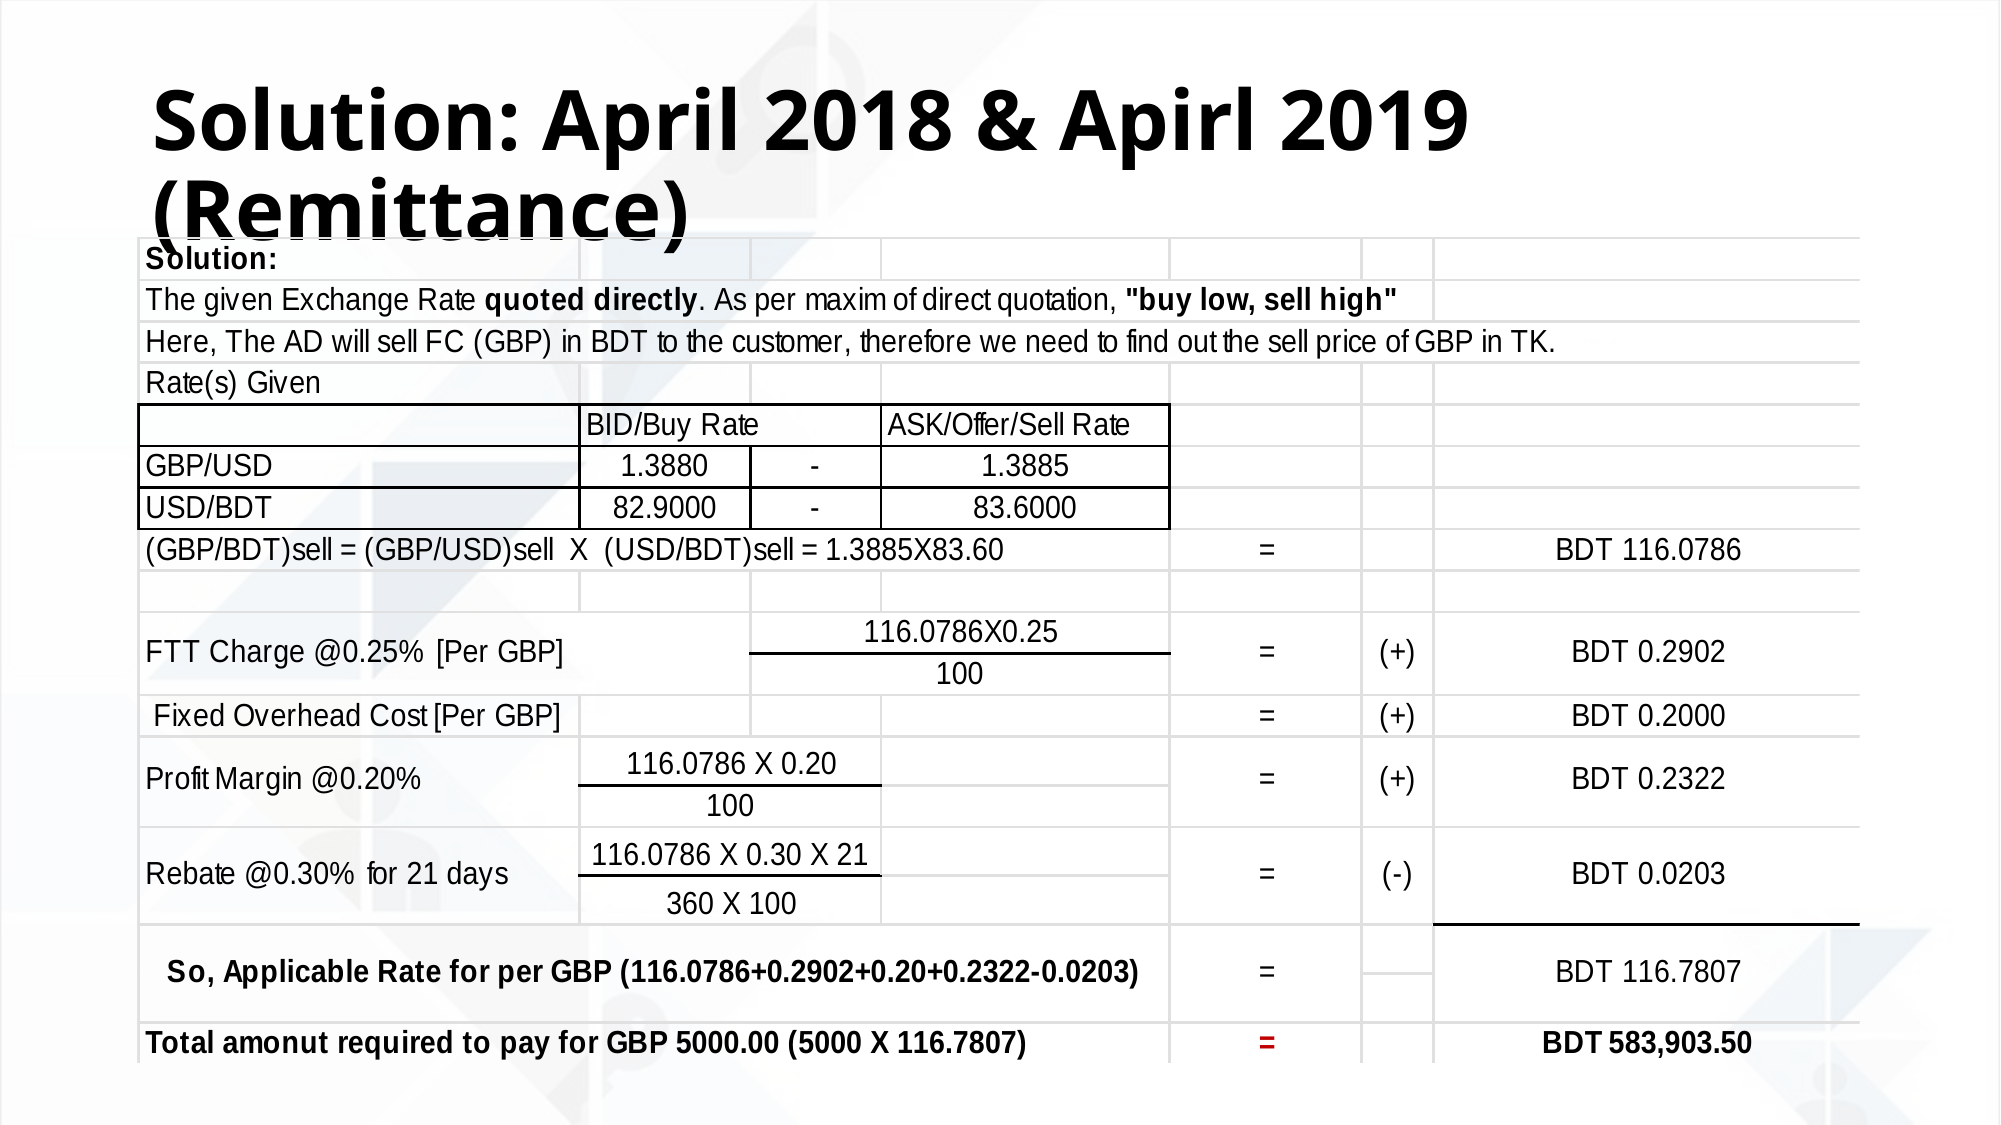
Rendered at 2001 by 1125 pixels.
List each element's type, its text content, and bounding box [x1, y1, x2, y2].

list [137, 237, 1863, 1066]
title Solution: April 2018 & Apirl 2019 (Remittance) [137, 59, 1863, 237]
